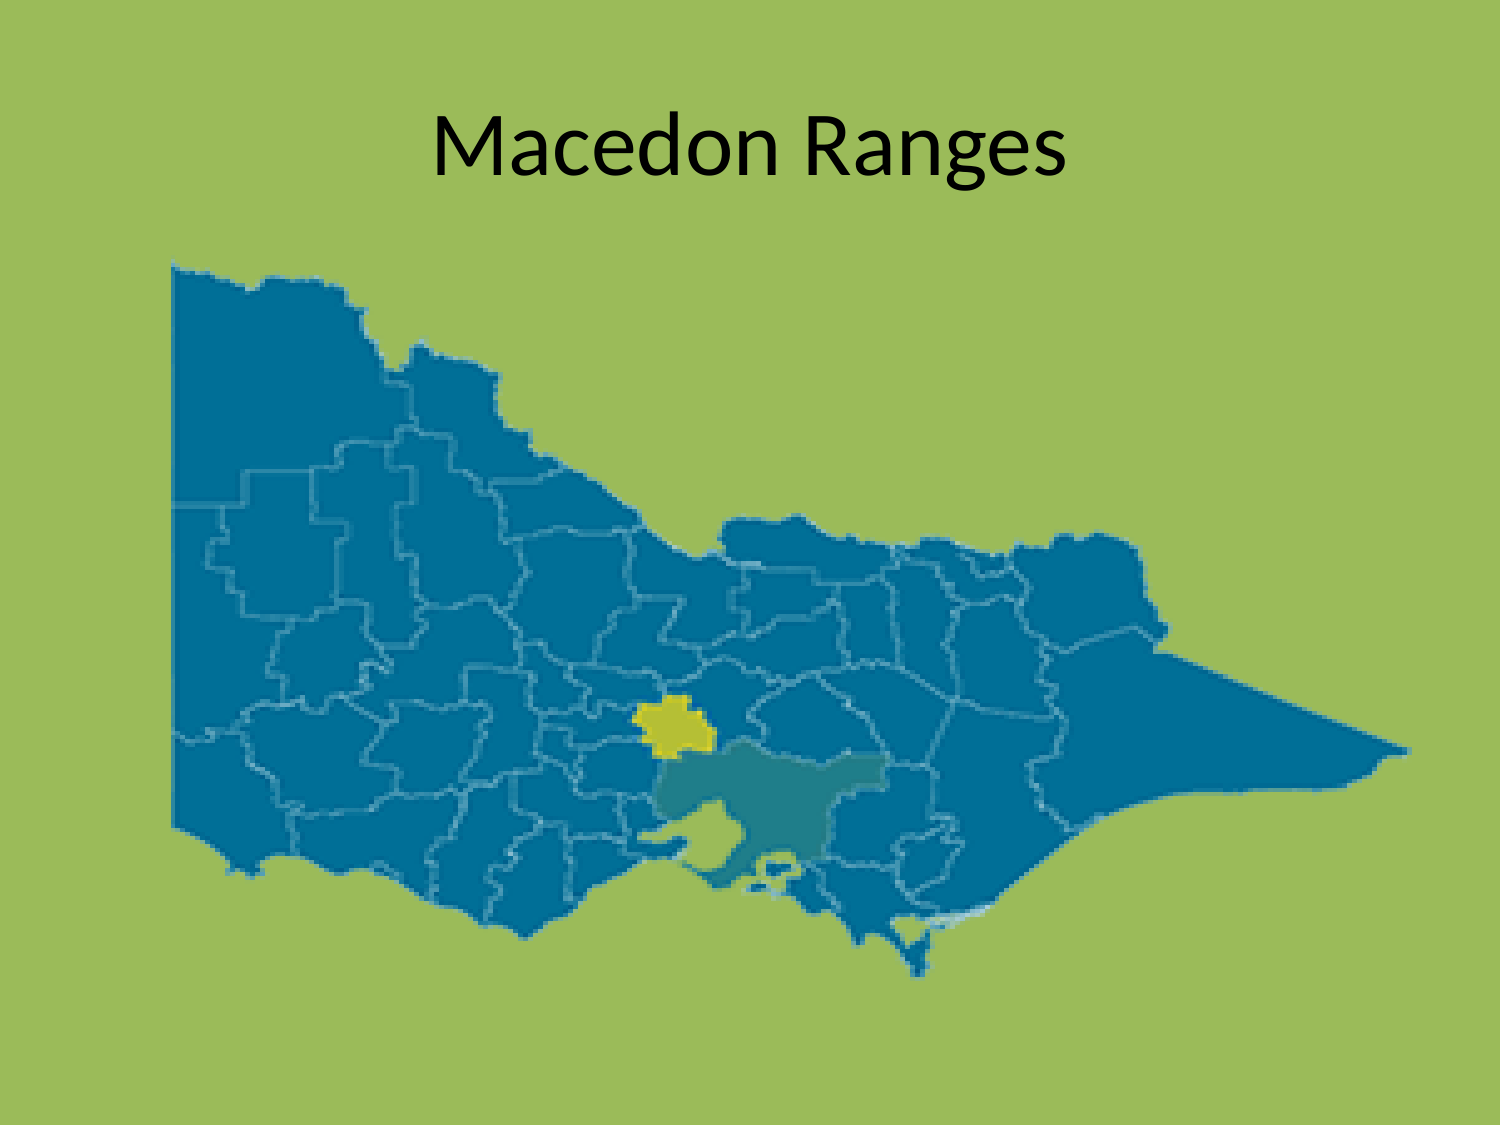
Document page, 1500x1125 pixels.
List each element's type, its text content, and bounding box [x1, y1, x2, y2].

picture [170, 231, 1412, 1010]
title Macedon Ranges [75, 45, 1425, 233]
